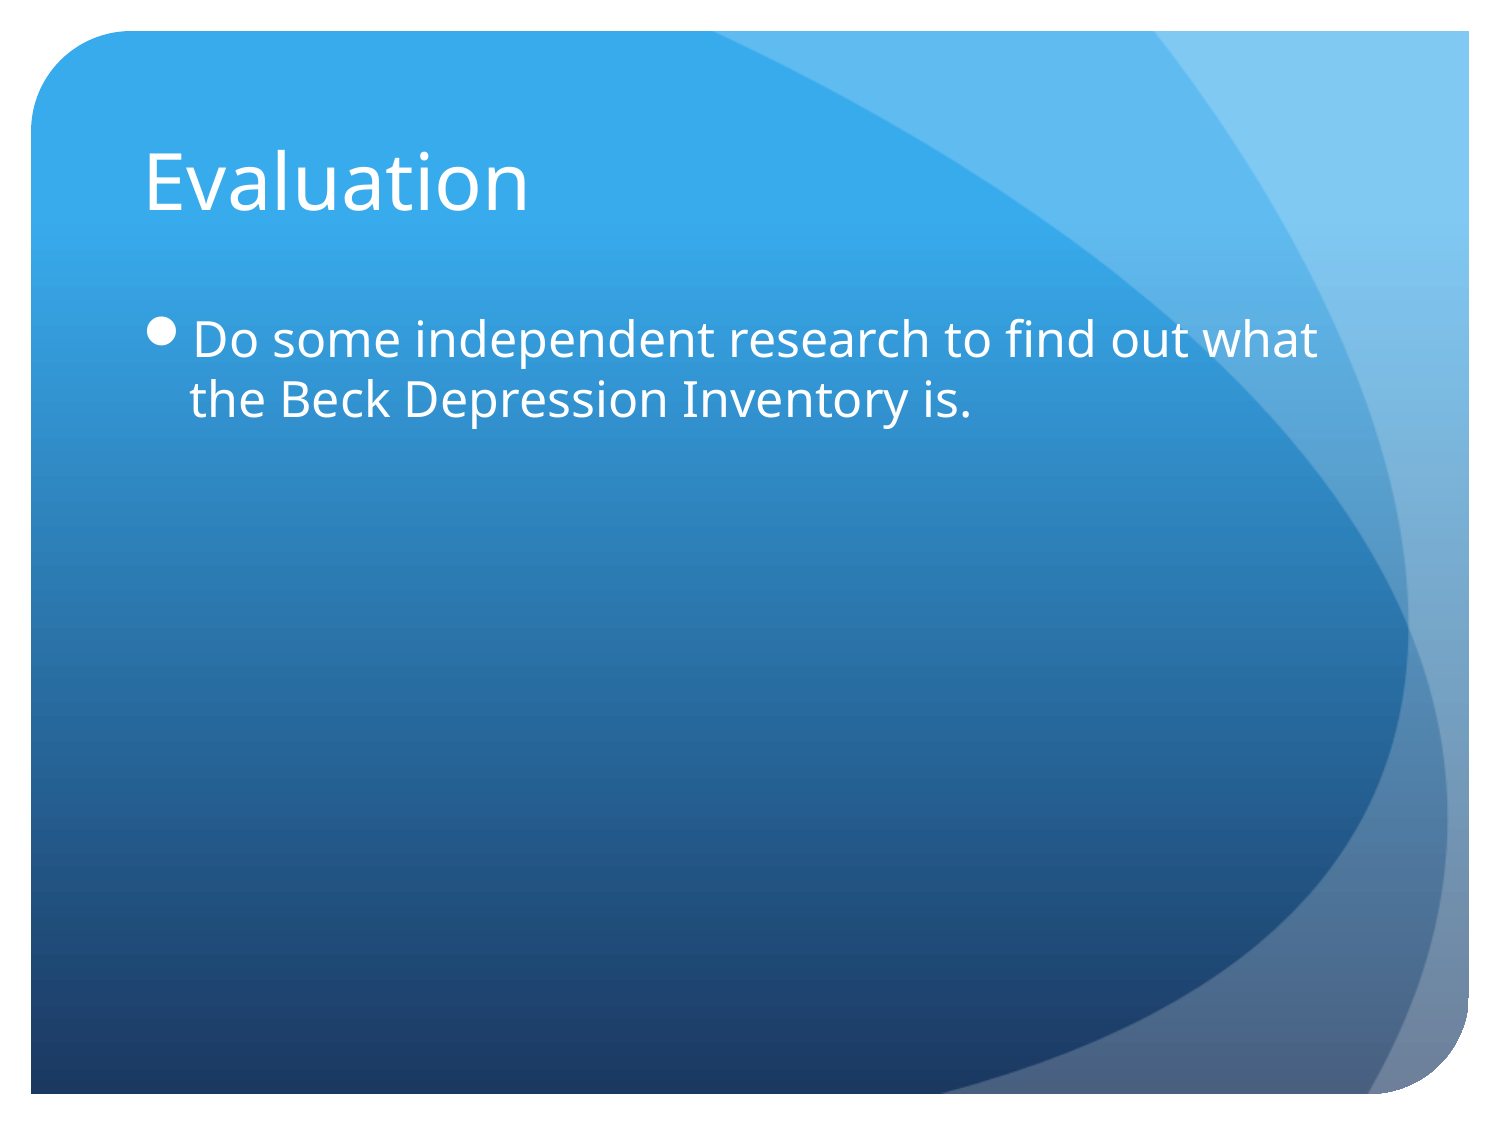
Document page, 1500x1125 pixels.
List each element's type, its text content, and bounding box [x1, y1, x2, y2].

title Evaluation [127, 62, 1372, 234]
picture [24, 30, 1473, 1094]
list Do some independent research to find out what the Beck Depression Inventory is. [127, 299, 1370, 993]
